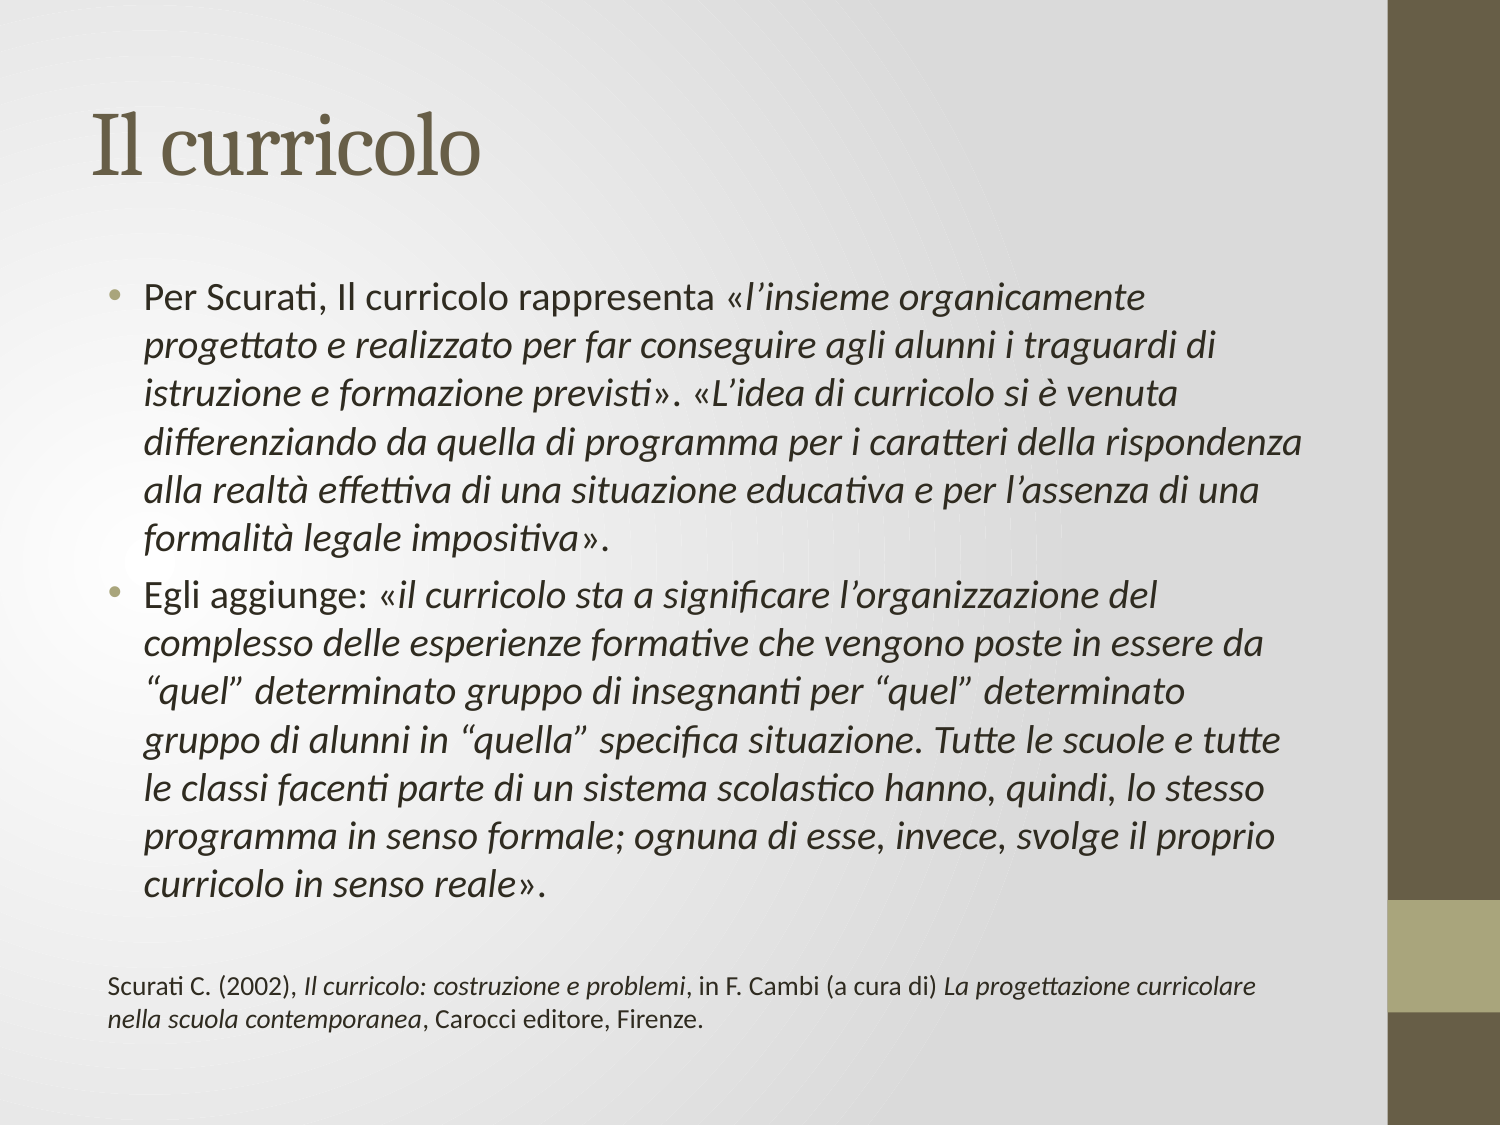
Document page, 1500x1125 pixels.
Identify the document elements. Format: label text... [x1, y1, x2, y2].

list Per Scurati, Il curricolo rappresenta «l’insieme organicamente progettato e realizzato per far conseguire agli alunni i traguardi di istruzione e formazione previsti». «L’idea di curricolo si è venuta differenziando da quella di programma per i caratteri della rispondenza alla realtà effettiva di una situazione educativa e per l’assenza di una formalità legale impositiva». Egli aggiunge: «il curricolo sta a significare l’organizzazione del complesso delle esperienze formative che vengono poste in essere da “quel” determinato gruppo di insegnanti per “quel” determinato gruppo di alunni in “quella” specifica situazione. Tutte le scuole e tutte le classi facenti parte di un sistema scolastico hanno, quindi, lo stesso programma in senso formale; ognuna di esse, invece, svolge il proprio curricolo in senso reale». Scurati C. (2002), Il curricolo: costruzione e problemi, in F. Cambi (a cura di) La progettazione curricolare nella scuola contemporanea, Carocci editore, Firenze. [75, 262, 1325, 1050]
title Il curricolo [75, 45, 1325, 233]
